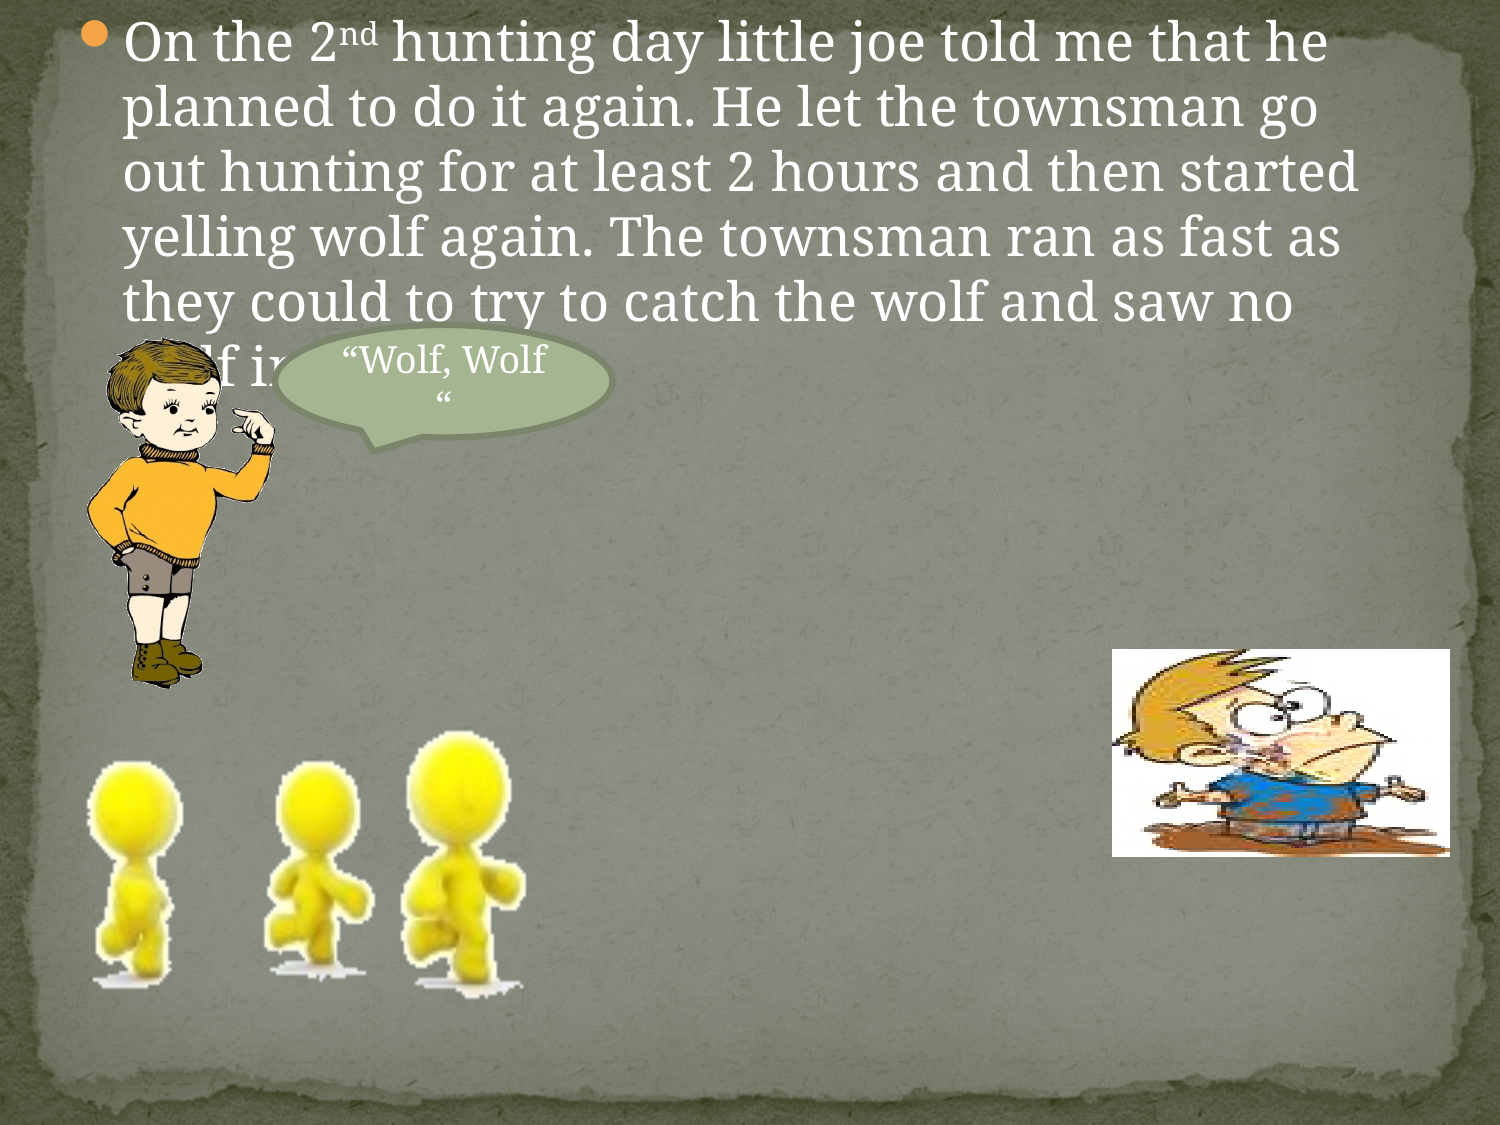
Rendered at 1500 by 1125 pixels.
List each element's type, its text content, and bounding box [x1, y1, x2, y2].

picture [87, 337, 275, 689]
text_box “Wolf, Wolf “ [283, 321, 616, 455]
picture [1112, 649, 1450, 857]
list On the 2nd hunting day little joe told me that he planned to do it again. He let the townsman go out hunting for at least 2 hours and then started yelling wolf again. The townsman ran as fast as they could to try to catch the wolf and saw no wolf in sight. [62, 0, 1413, 550]
picture [62, 712, 550, 1013]
